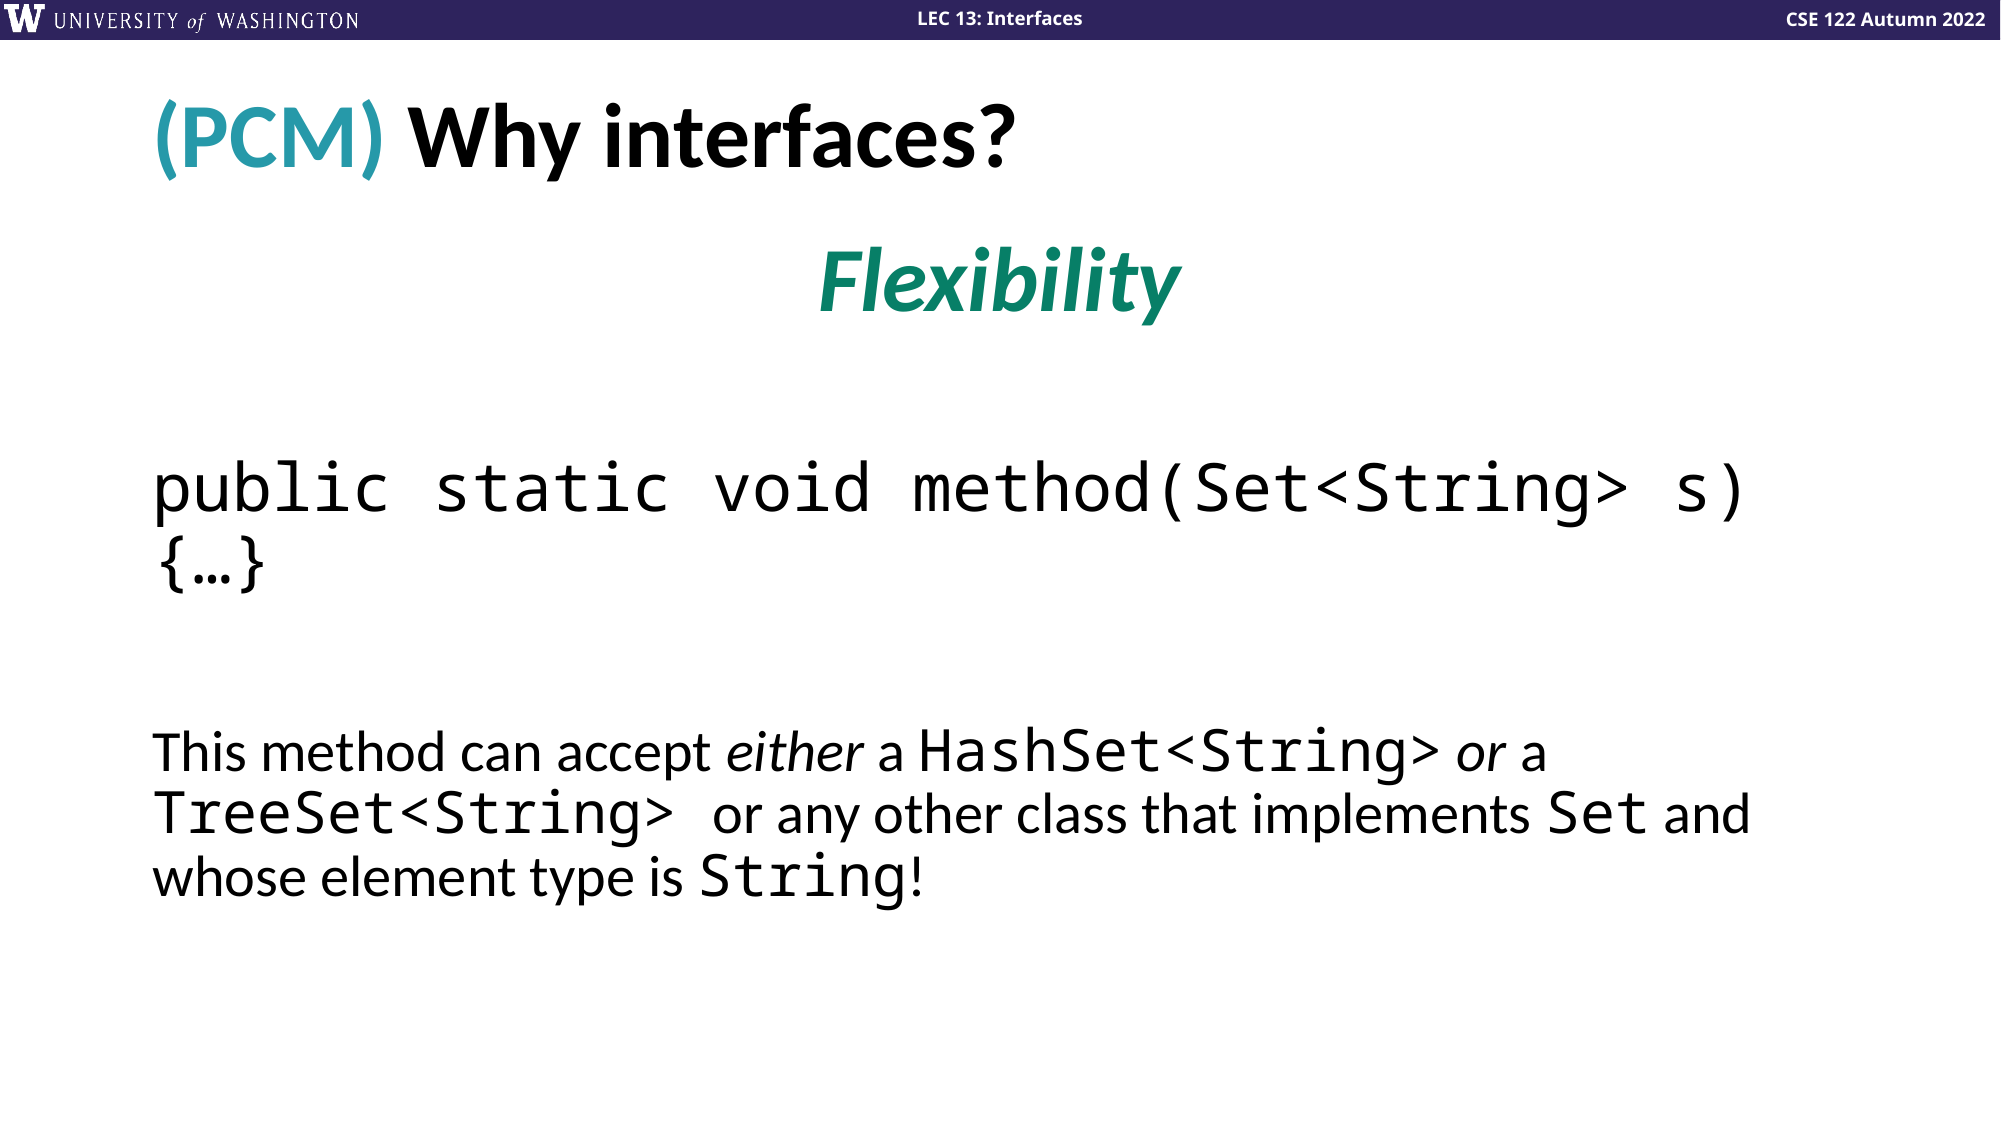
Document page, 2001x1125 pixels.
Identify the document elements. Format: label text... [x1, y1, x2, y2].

list Flexibility public static void method(Set<String> s) {…} This method can accept either a HashSet<String> or a TreeSet<String> or any other class that implements Set and whose element type is String! [137, 224, 1863, 1014]
picture [4, 4, 358, 33]
title (PCM) Why interfaces? [137, 74, 1863, 200]
